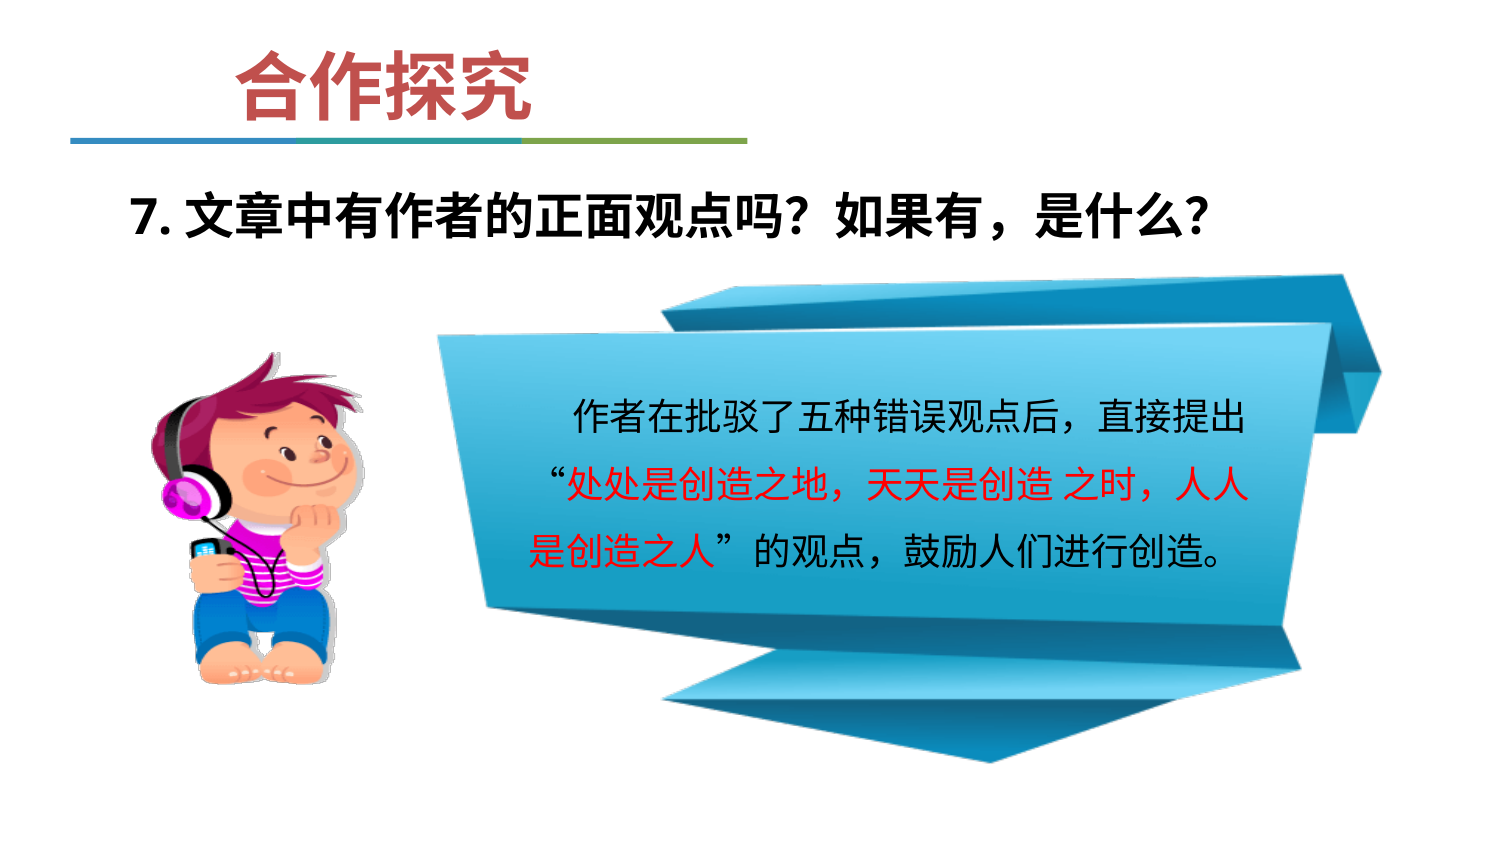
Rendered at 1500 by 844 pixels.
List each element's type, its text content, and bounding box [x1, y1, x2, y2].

picture [119, 268, 1448, 765]
text_box 7.文章中有作者的正面观点吗？如果有，是什么？ [114, 177, 1250, 253]
text_box [296, 137, 522, 144]
text_box 合作探究 [218, 31, 612, 137]
text_box [522, 137, 748, 144]
text_box [70, 137, 296, 144]
